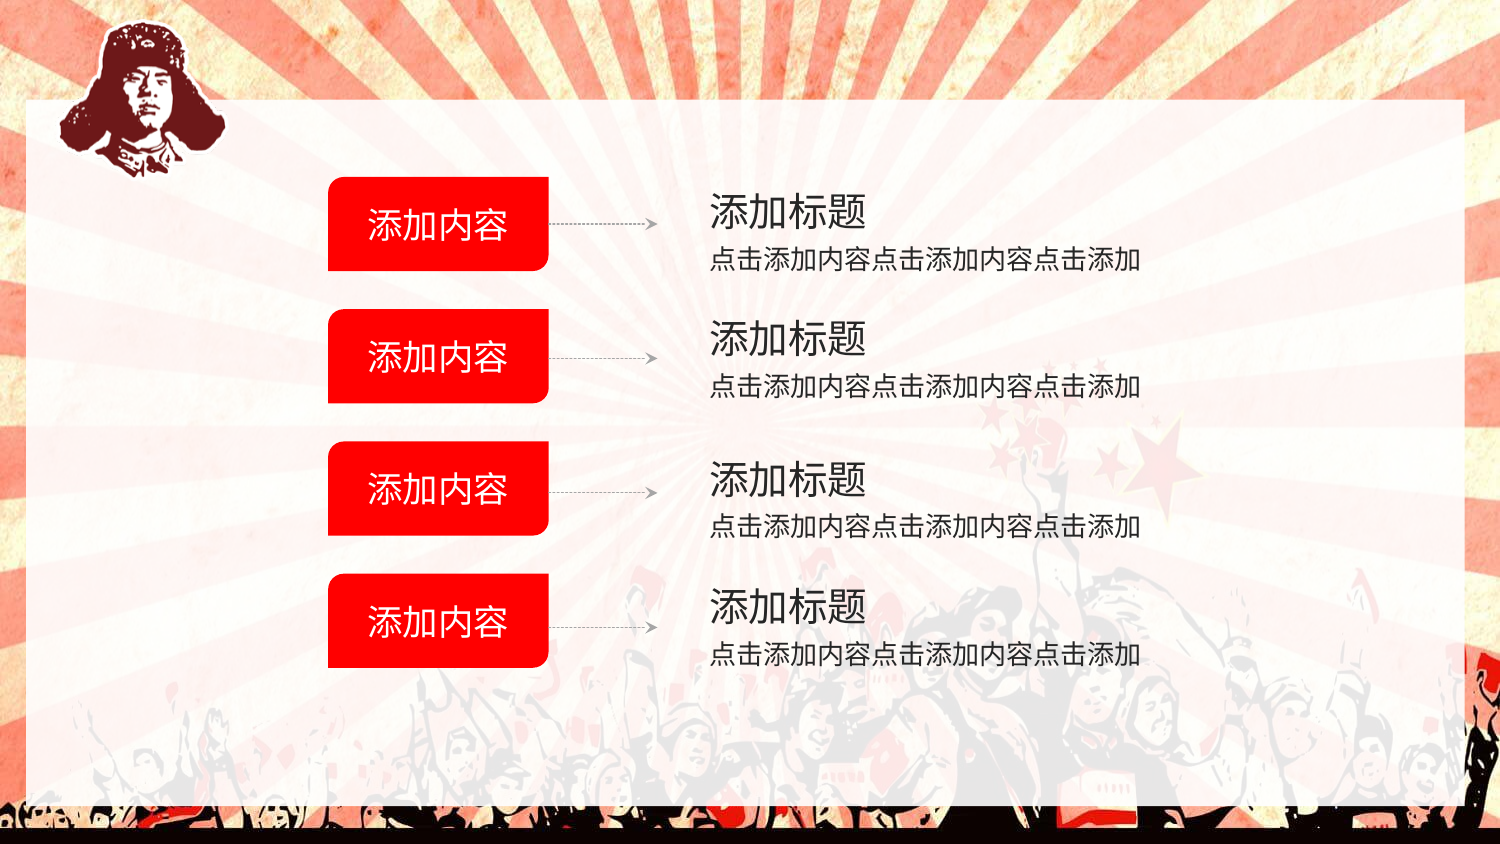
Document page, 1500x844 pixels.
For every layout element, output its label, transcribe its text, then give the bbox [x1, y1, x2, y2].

text_box 添加内容 [327, 175, 550, 273]
text_box 添加内容 [327, 307, 550, 405]
text_box 添加内容 [327, 439, 550, 537]
picture [0, 0, 1500, 844]
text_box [694, 450, 1160, 552]
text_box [694, 309, 1160, 411]
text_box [694, 182, 1160, 284]
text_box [694, 577, 1160, 679]
text_box 添加内容 [327, 572, 550, 669]
